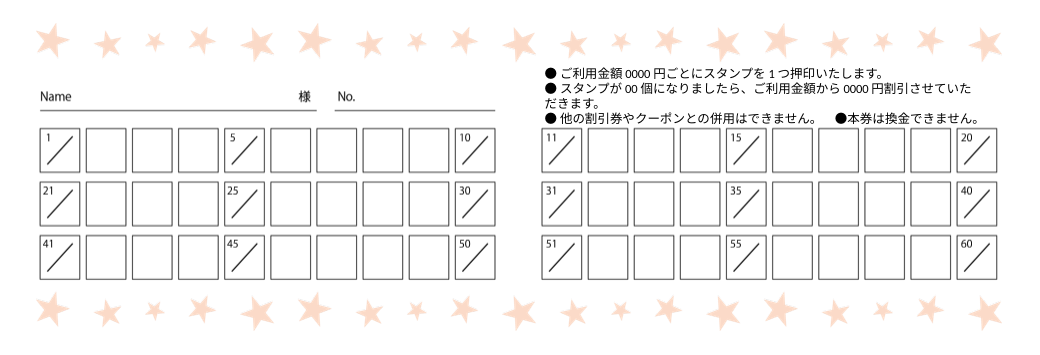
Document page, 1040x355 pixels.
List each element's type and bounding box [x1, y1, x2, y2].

picture [36, 23, 1003, 331]
